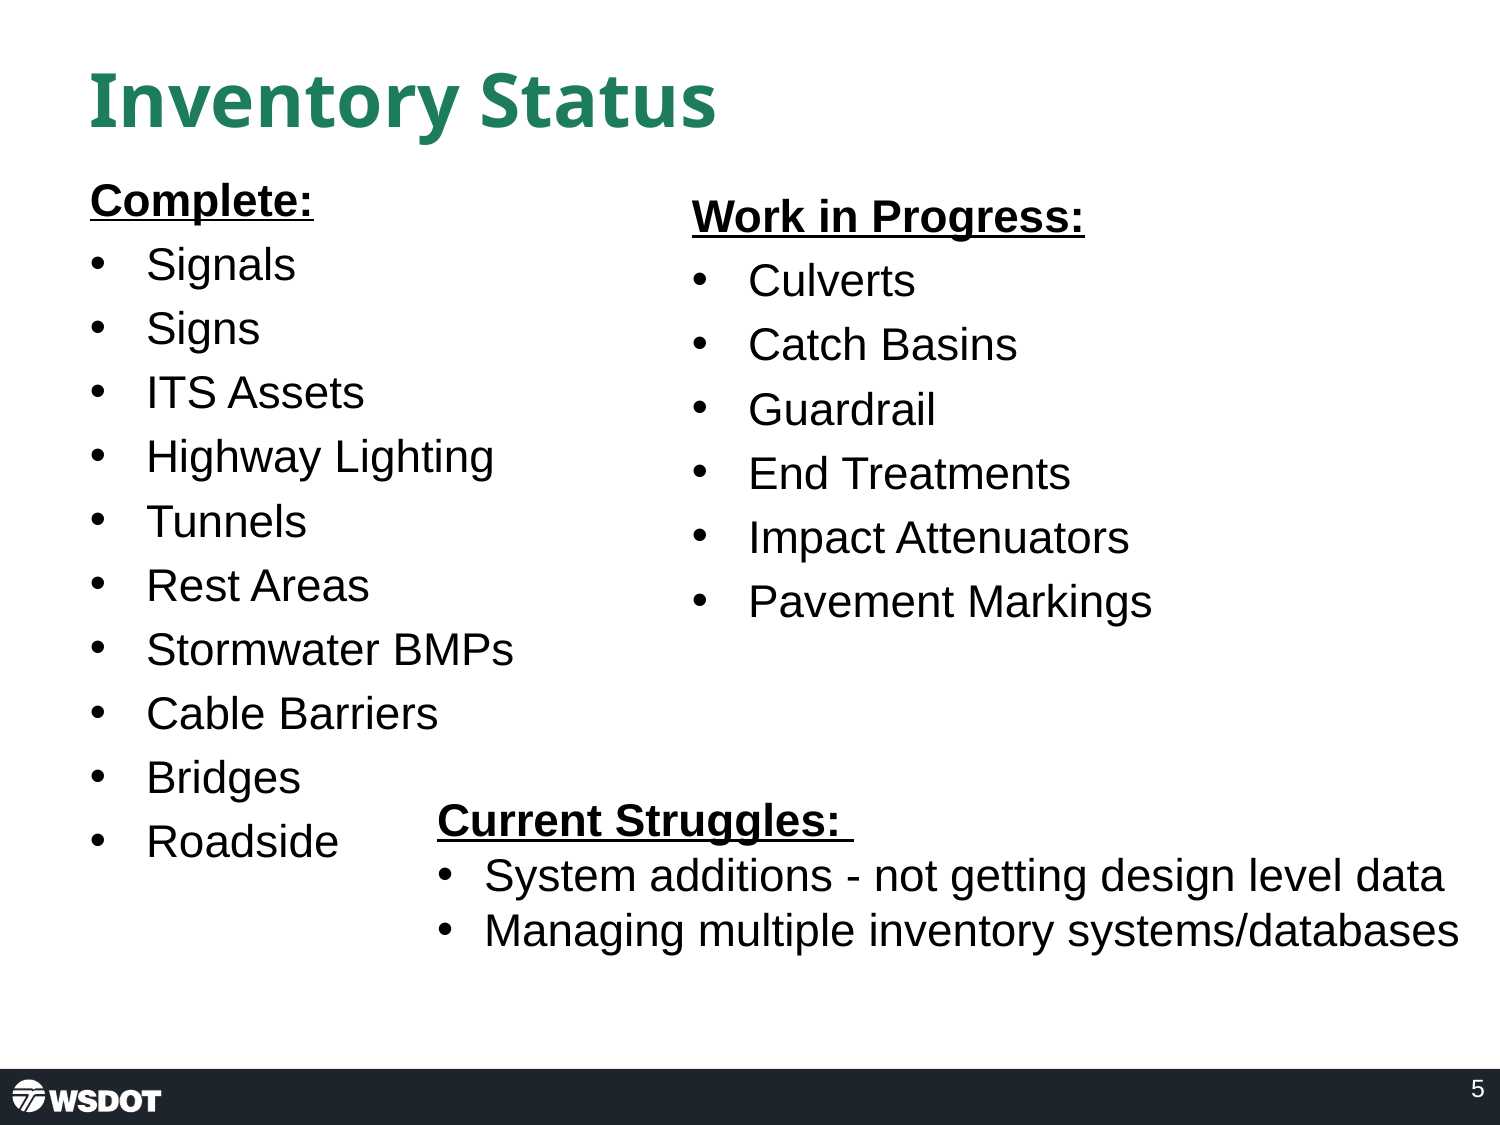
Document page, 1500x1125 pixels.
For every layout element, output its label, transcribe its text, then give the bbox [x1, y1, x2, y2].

list Work in Progress: Culverts Catch Basins Guardrail End Treatments Impact Attenuators Pavement Markings [677, 179, 1340, 648]
slide_number 5 [1149, 1065, 1500, 1125]
text_box Current Struggles: System additions - not getting design level data Managing multiple inventory systems/databases [422, 783, 1476, 964]
list Complete: Signals Signs ITS Assets Highway Lighting Tunnels Rest Areas Stormwater BMPs Cable Barriers Bridges Roadside [75, 163, 533, 839]
picture [0, 0, 1500, 1125]
title Inventory Status [75, 45, 1425, 233]
